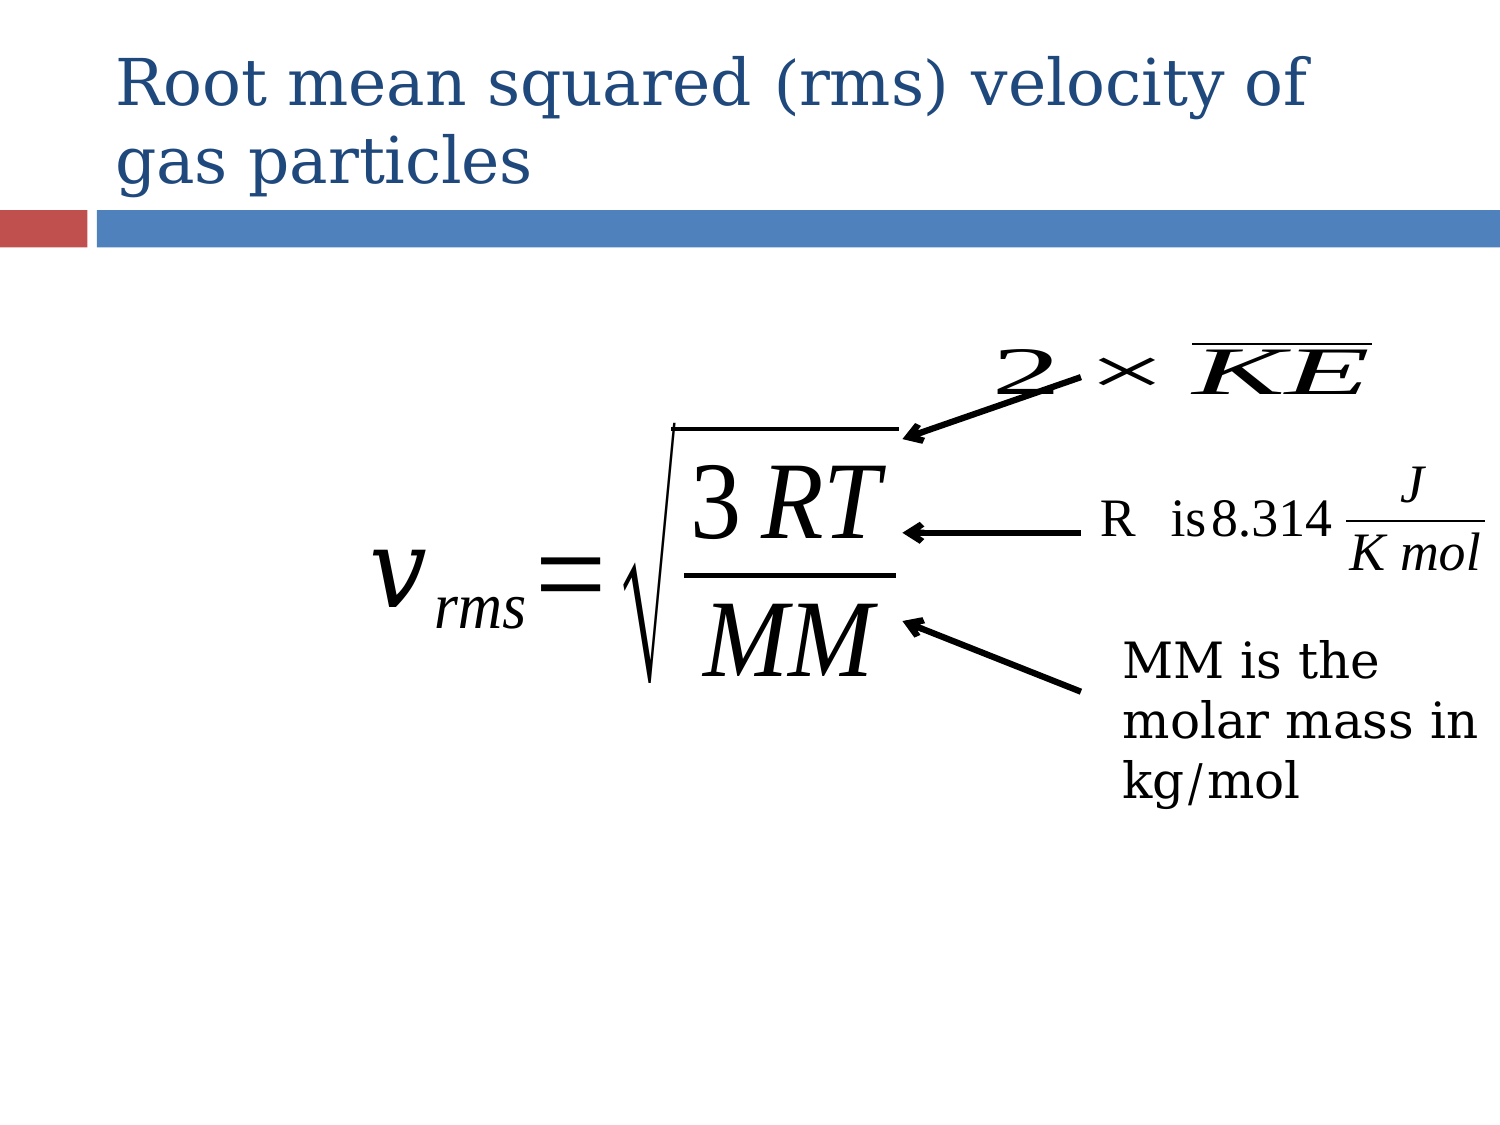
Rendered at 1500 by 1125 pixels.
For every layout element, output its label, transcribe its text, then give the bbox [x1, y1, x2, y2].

text_box MM is the molar mass in kg/mol [1107, 621, 1500, 816]
title Root mean squared (rms) velocity of gas particles [100, 37, 1438, 200]
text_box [902, 621, 1081, 692]
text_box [902, 377, 1081, 440]
